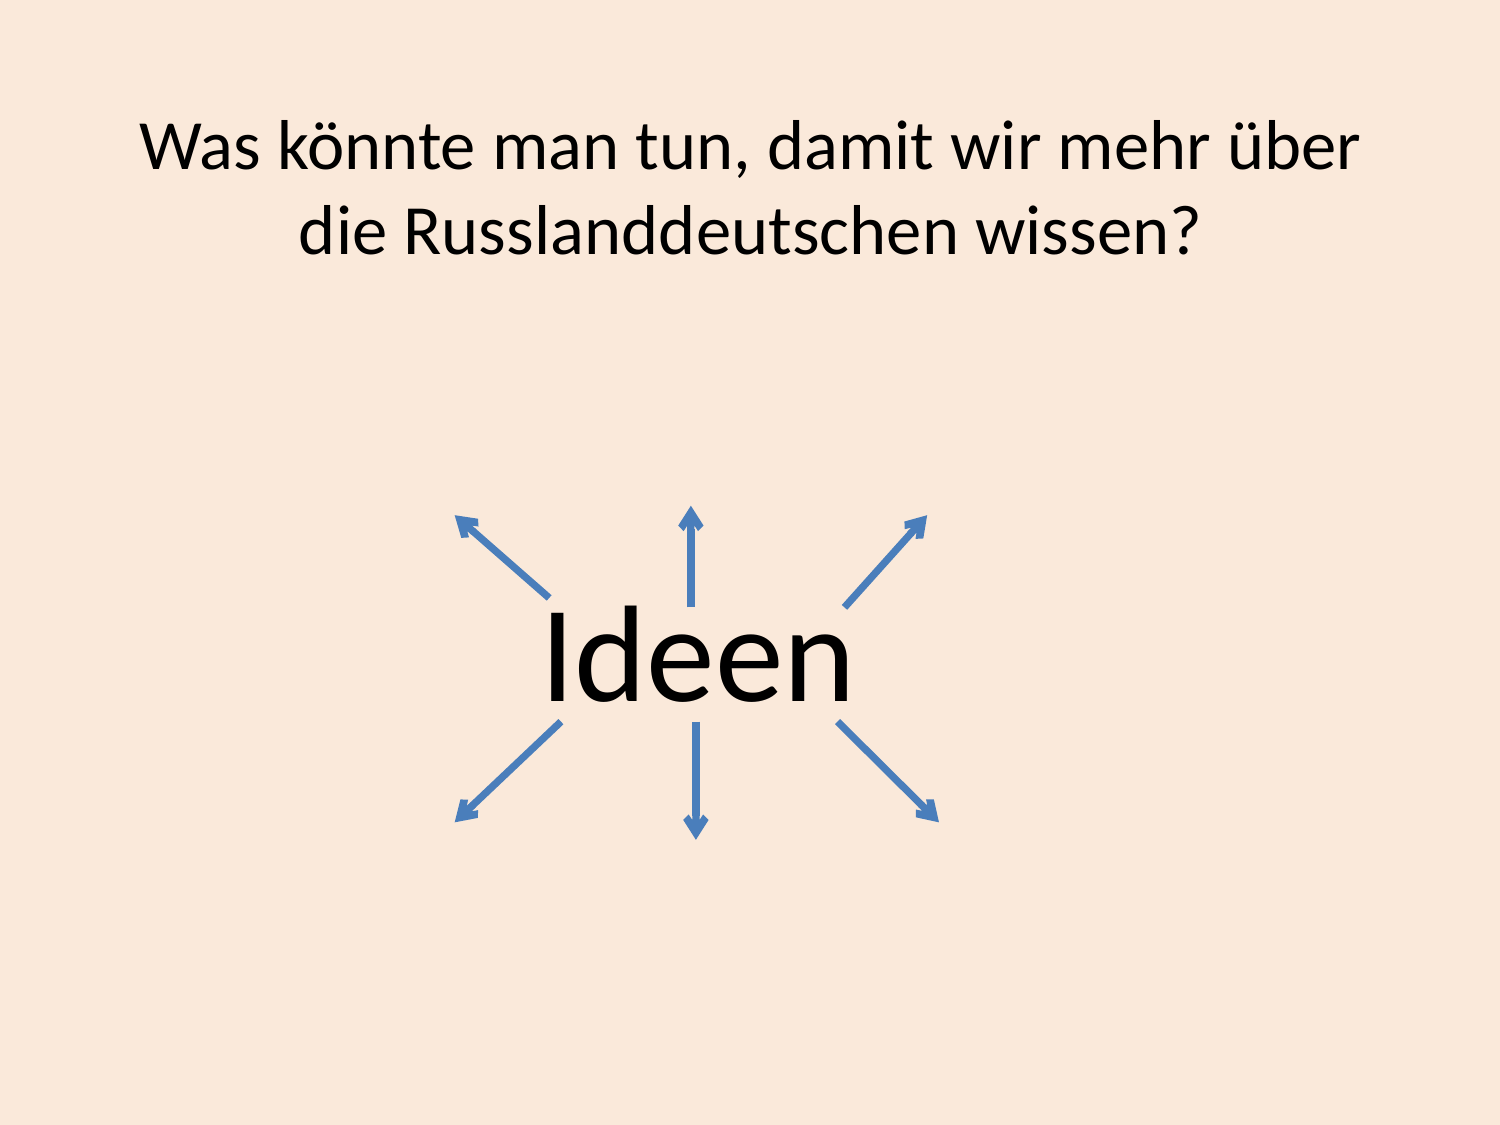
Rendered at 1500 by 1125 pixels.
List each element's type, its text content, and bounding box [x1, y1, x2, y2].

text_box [454, 514, 550, 599]
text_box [844, 514, 928, 608]
title Was könnte man tun, damit wir mehr über die Russlanddeutschen wissen? [76, 90, 1427, 278]
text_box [837, 721, 940, 823]
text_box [454, 721, 562, 823]
list Ideen [75, 262, 1425, 1005]
